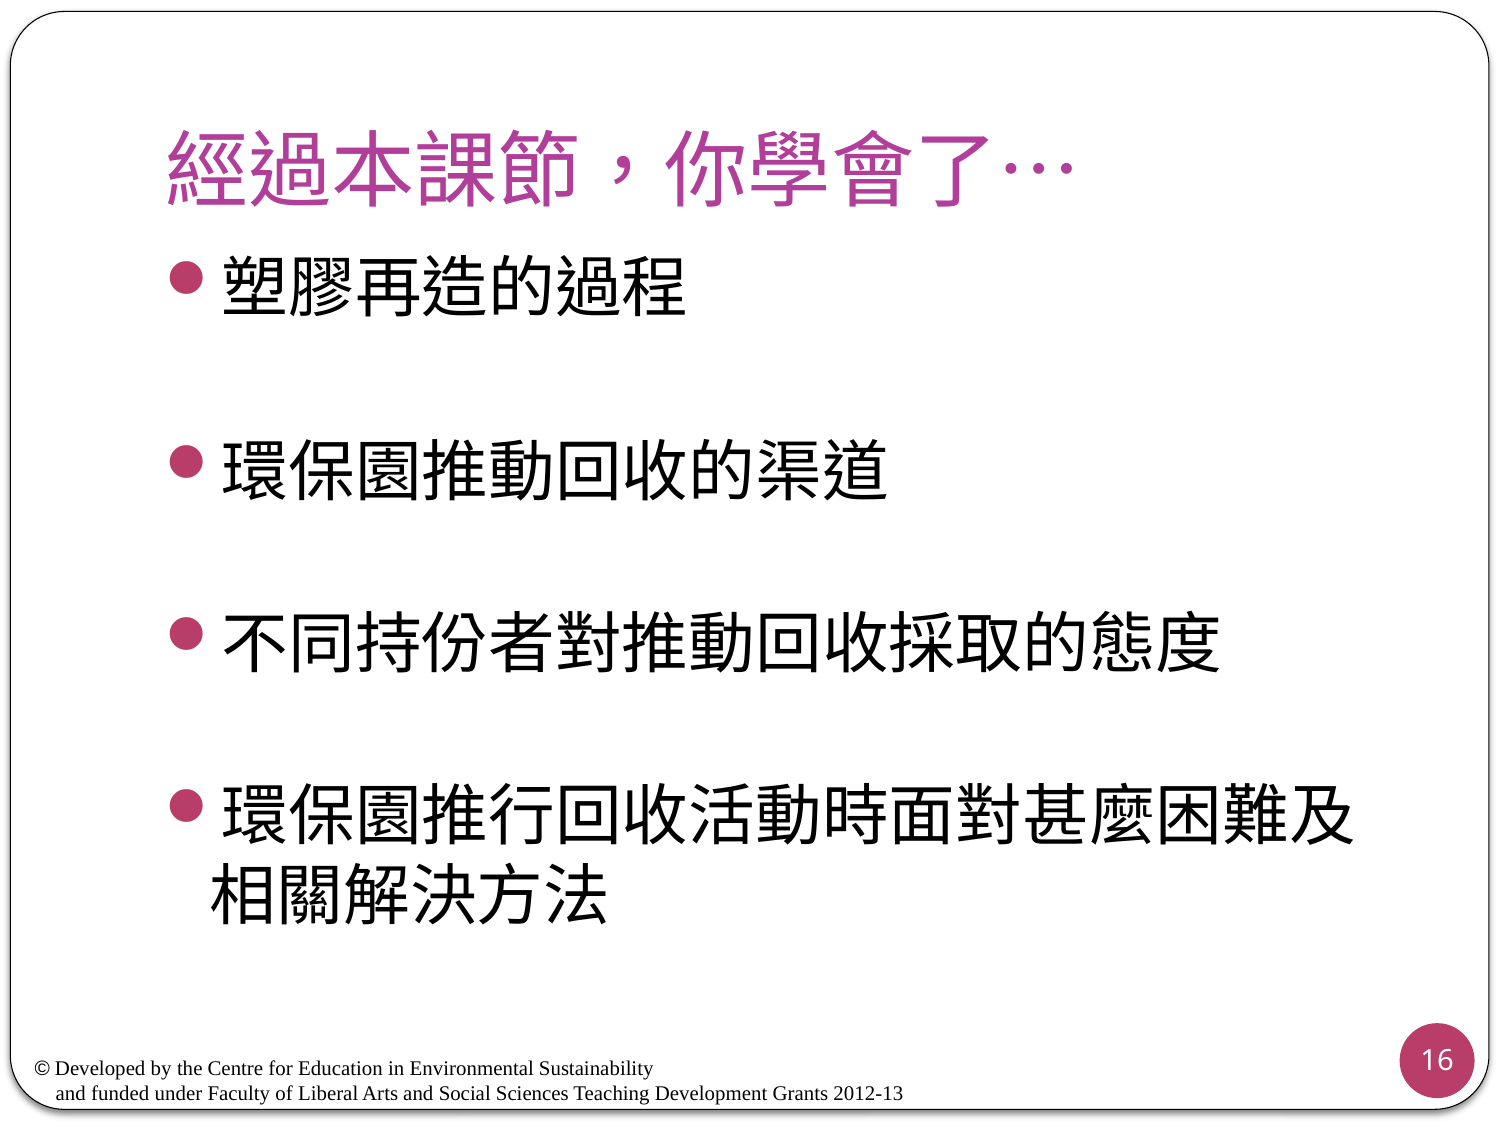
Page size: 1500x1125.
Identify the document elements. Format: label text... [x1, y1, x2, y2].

title 經過本課節，你學會了… [149, 44, 1426, 233]
text_box © Developed by the Centre for Education in Environmental Sustainability and funded under Faculty of Liberal Arts and Social Sciences Teaching Development Grants 2012-13 [19, 1047, 924, 1112]
list 塑膠再造的過程 環保園推動回收的渠道 不同持份者對推動回收採取的態度 環保園推行回收活動時面對甚麼困難及相關解決方法 [149, 237, 1426, 988]
slide_number 16 [1399, 1023, 1475, 1099]
